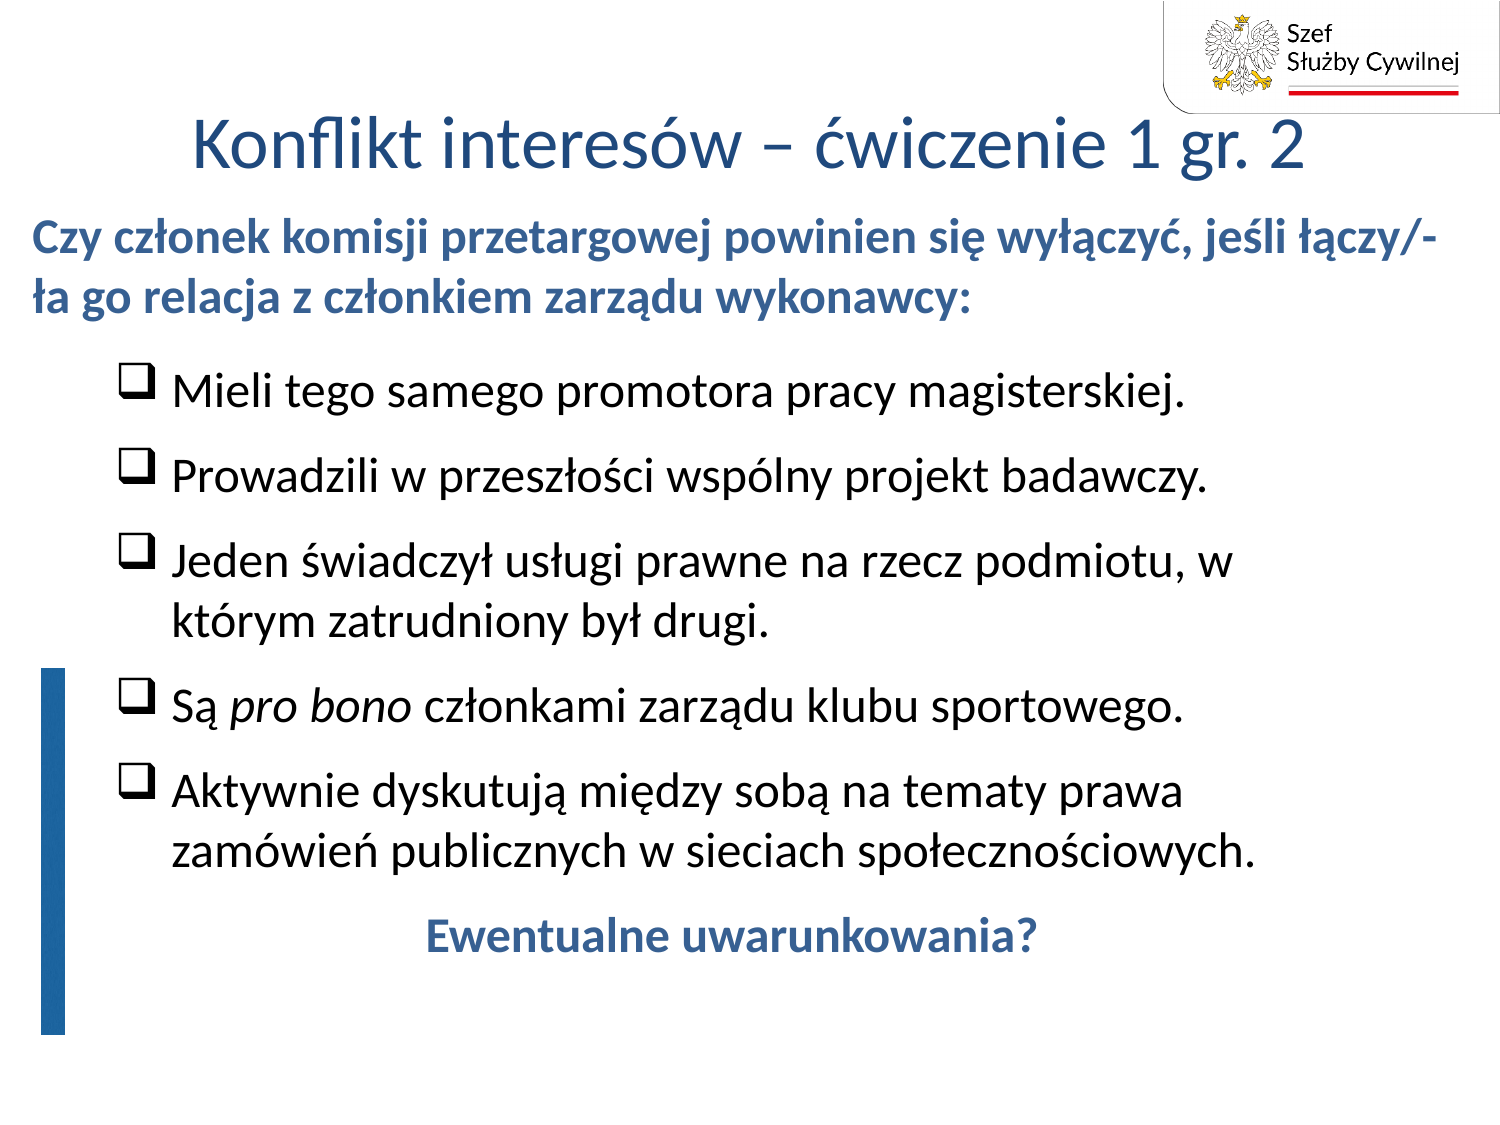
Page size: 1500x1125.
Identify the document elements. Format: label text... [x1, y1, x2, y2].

text_box Mieli tego samego promotora pracy magisterskiej. Prowadzili w przeszłości wspólny projekt badawczy. Jeden świadczył usługi prawne na rzecz podmiotu, w którym zatrudniony był drugi. Są pro bono członkami zarządu klubu sportowego. Aktywnie dyskutują między sobą na tematy prawa zamówień publicznych w sieciach społecznościowych. Ewentualne uwarunkowania? [100, 350, 1365, 970]
picture [1163, 0, 1500, 114]
picture [41, 668, 65, 1035]
text_box Czy członek komisji przetargowej powinien się wyłączyć, jeśli łączy/-ła go relacja z członkiem zarządu wykonawcy: [17, 196, 1483, 384]
title Konflikt interesów – ćwiczenie 1 gr. 2 [100, 86, 1400, 196]
